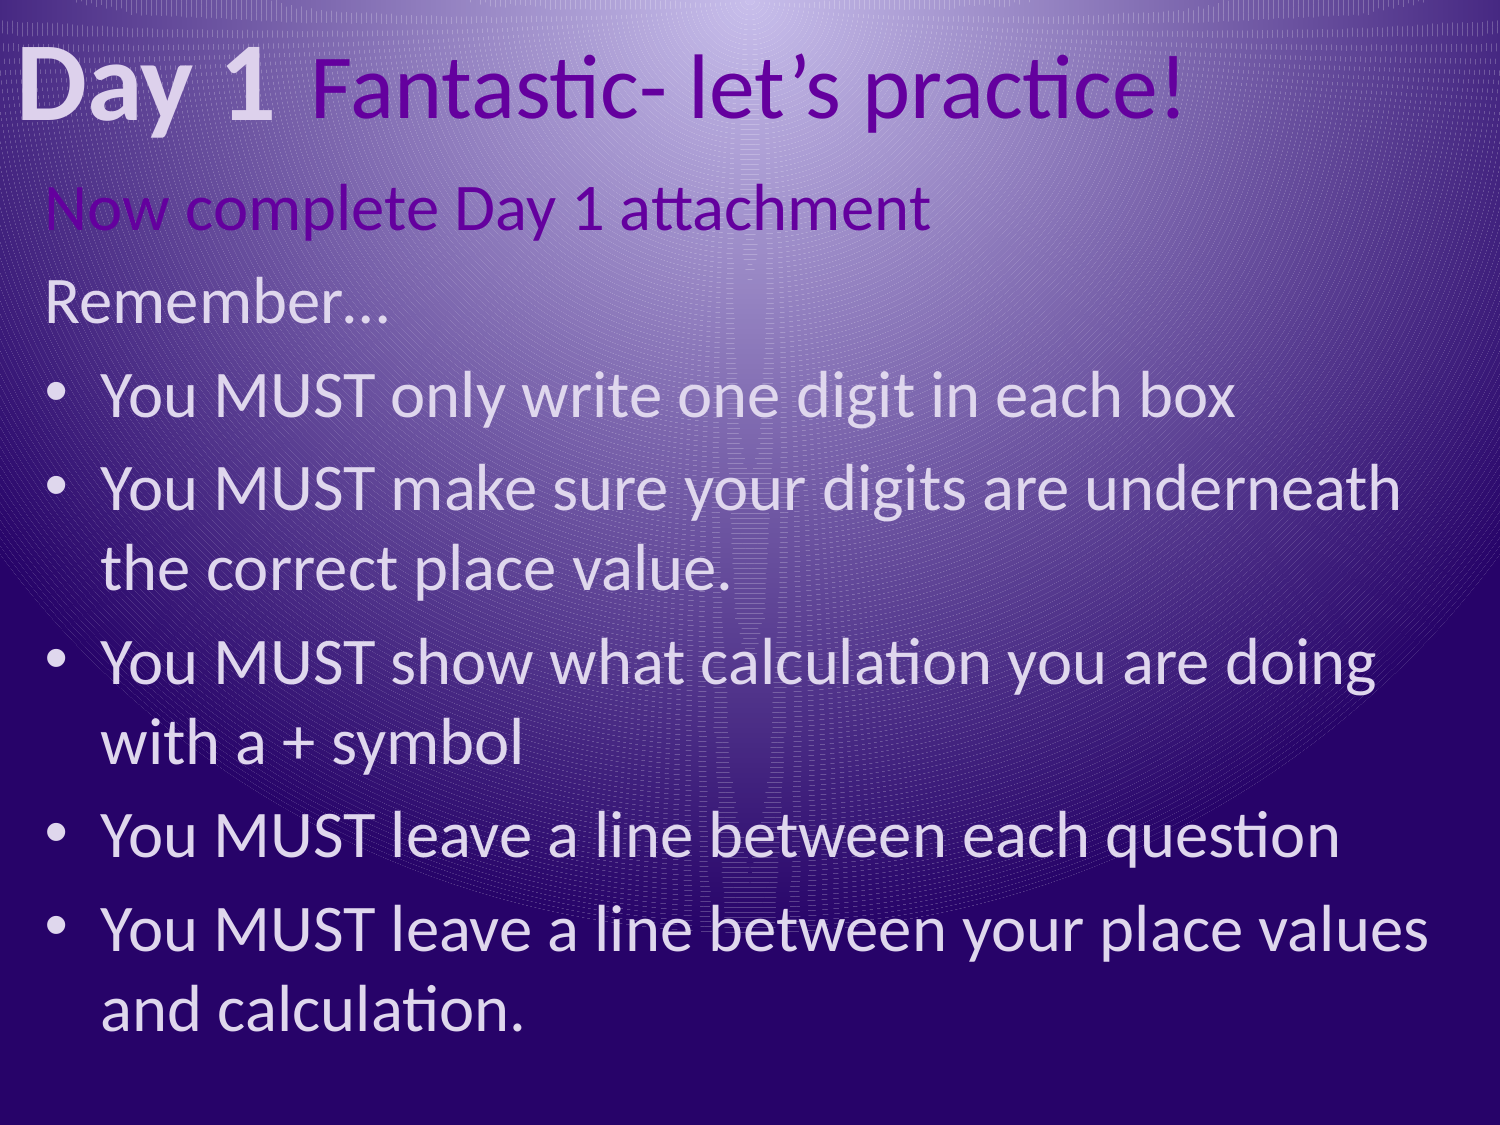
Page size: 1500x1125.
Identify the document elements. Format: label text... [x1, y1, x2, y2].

title Fantastic- let’s practice! [75, 0, 1425, 156]
list Now complete Day 1 attachment Remember… You MUST only write one digit in each box You MUST make sure your digits are underneath the correct place value. You MUST show what calculation you are doing with a + symbol You MUST leave a line between each question You MUST leave a line between your place values and calculation. [29, 156, 1476, 1089]
text_box Day 1 [1, 0, 292, 150]
